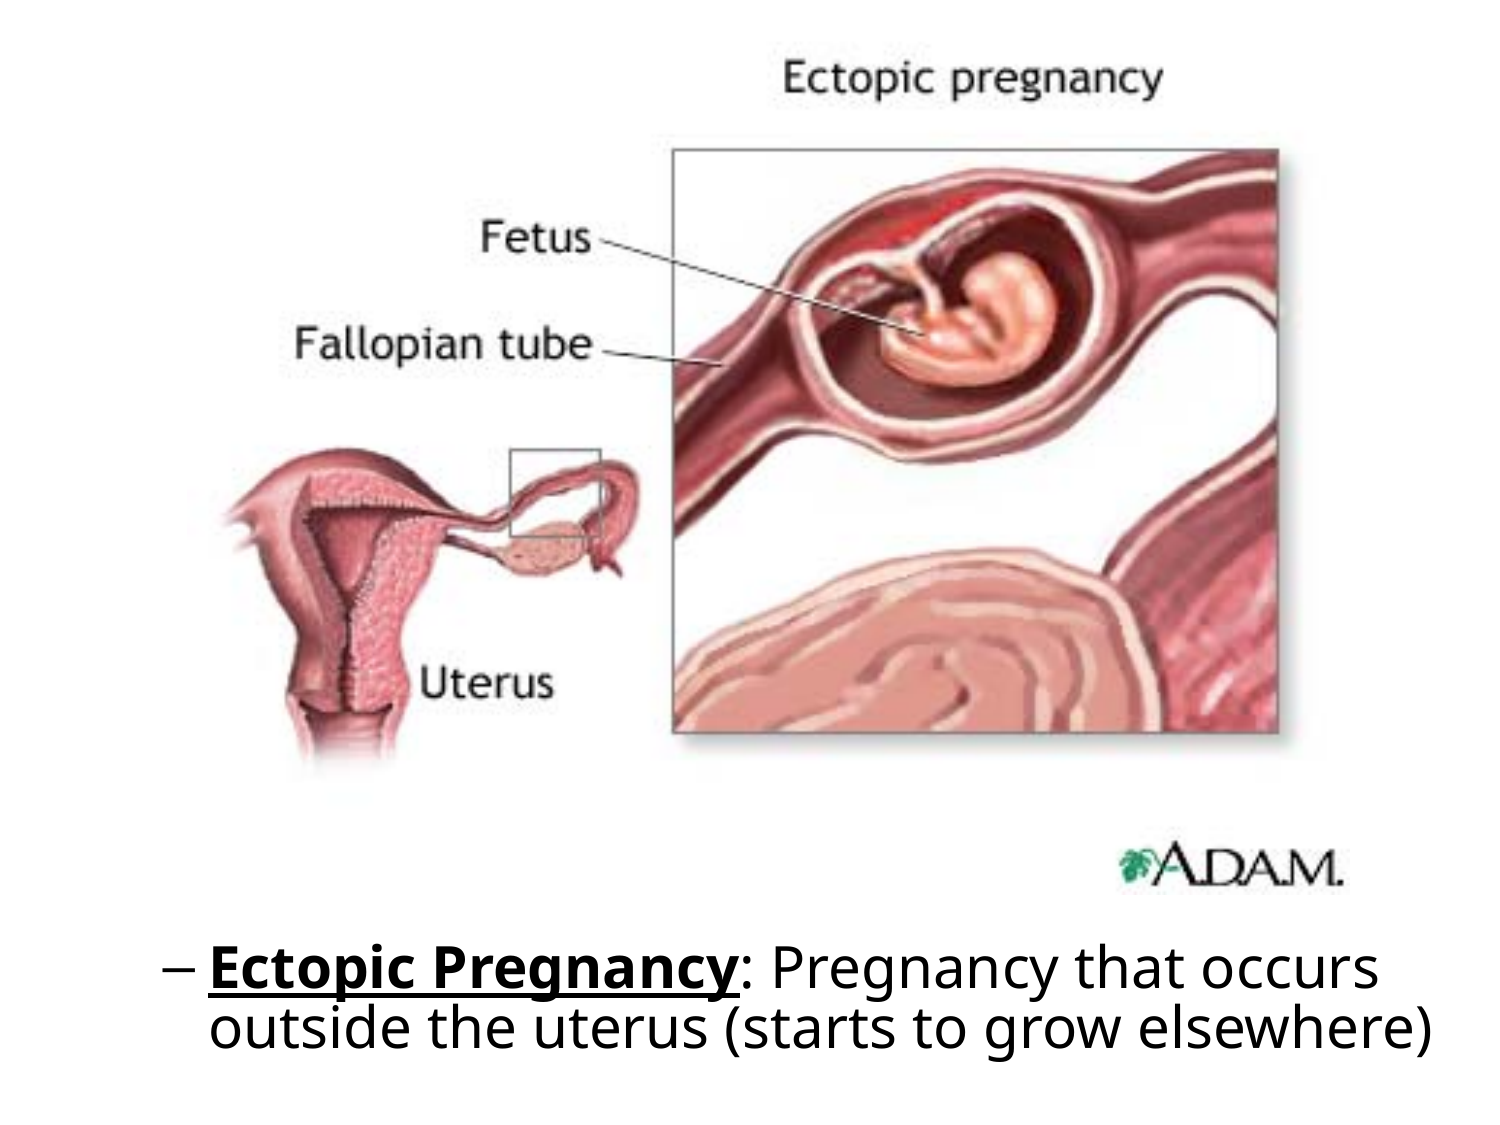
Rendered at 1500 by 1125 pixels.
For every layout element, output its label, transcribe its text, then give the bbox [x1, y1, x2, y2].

picture [187, 0, 1351, 896]
text_box Ectopic Pregnancy: Pregnancy that occurs outside the uterus (starts to grow elsewhere)‏ [87, 940, 1438, 1125]
